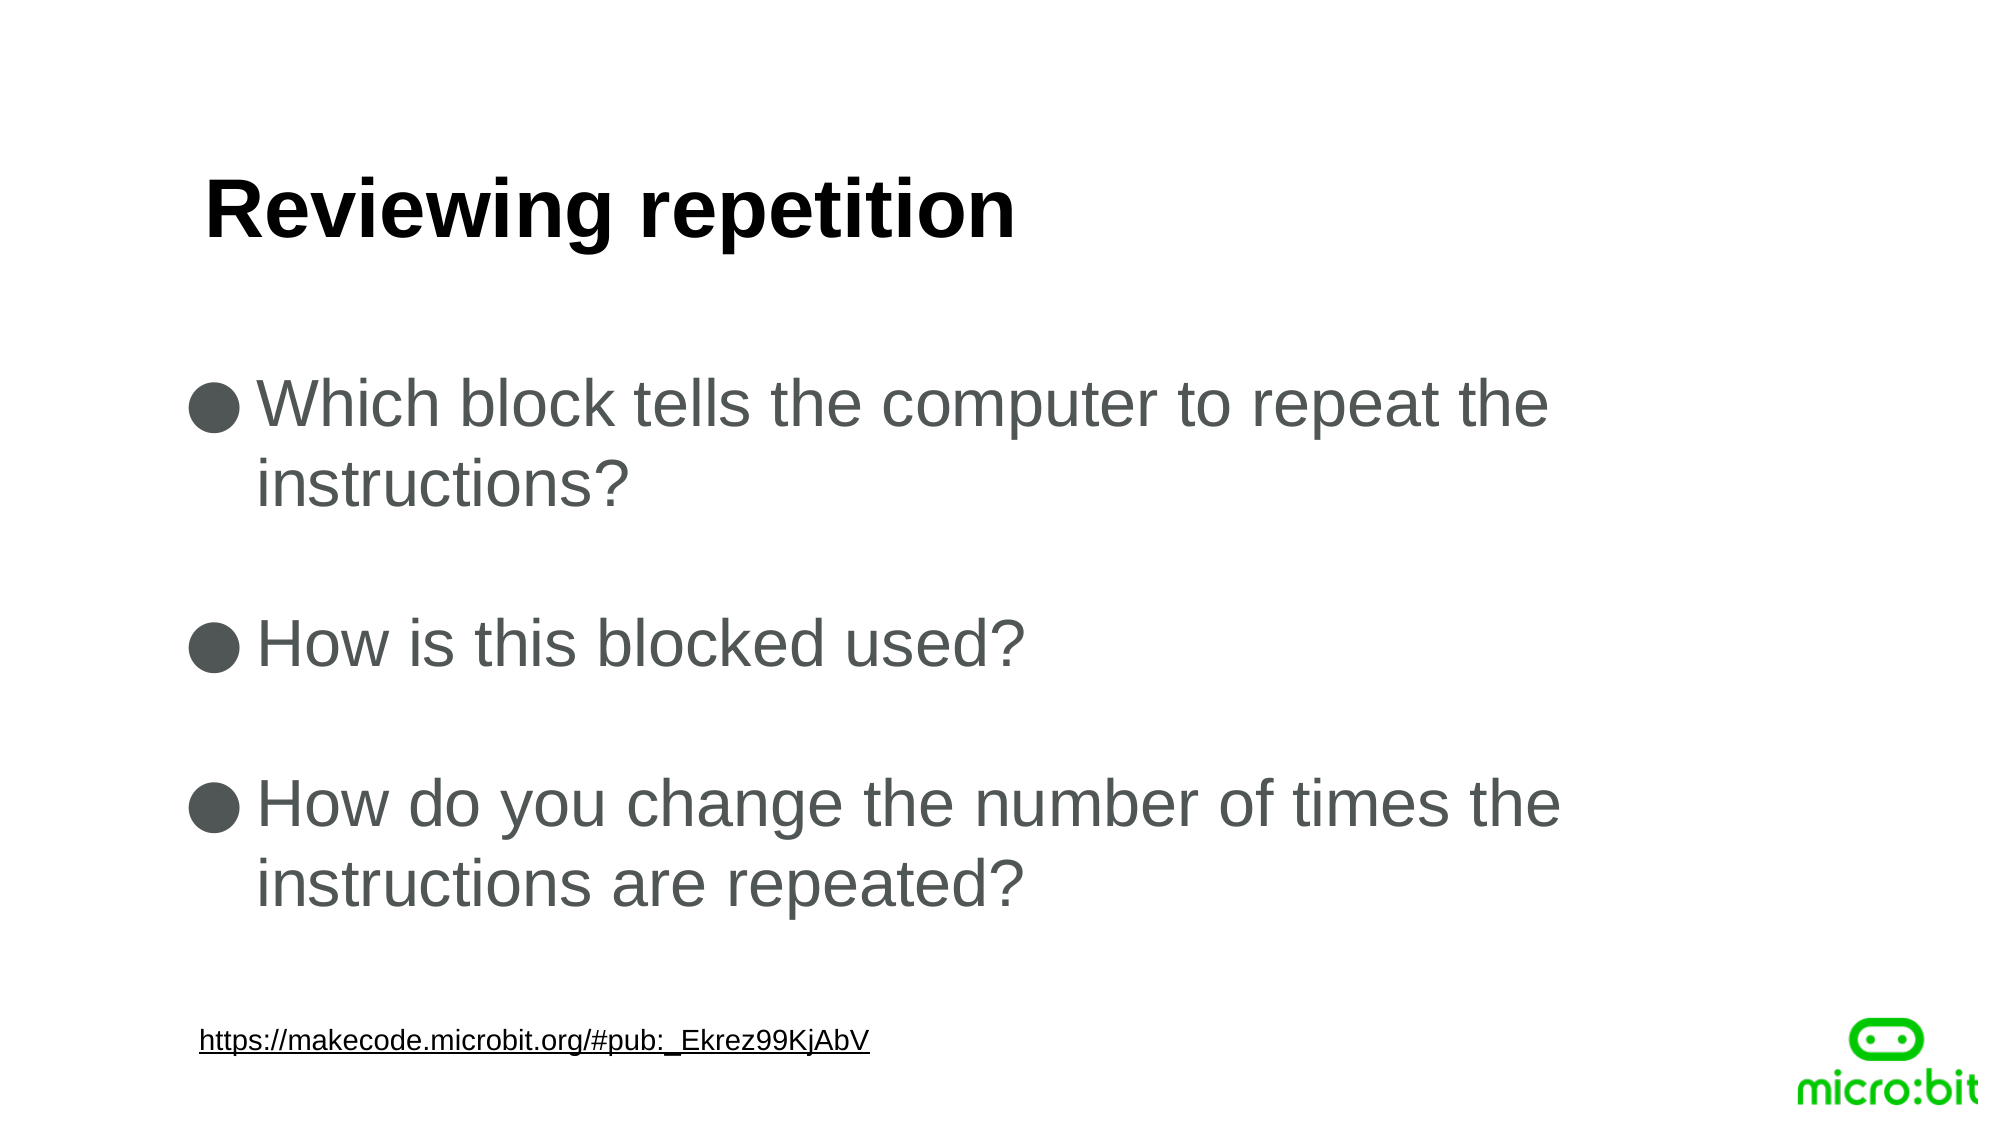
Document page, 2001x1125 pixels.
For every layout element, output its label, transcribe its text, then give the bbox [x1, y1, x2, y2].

text_box Reviewing repetition Which block tells the computer to repeat the instructions? How is this blocked used? How do you change the number of times the instructions are repeated? [166, 60, 1918, 884]
picture [1797, 1017, 1978, 1106]
text_box https://makecode.microbit.org/#pub:_Ekrez99KjAbV [184, 1014, 894, 1064]
